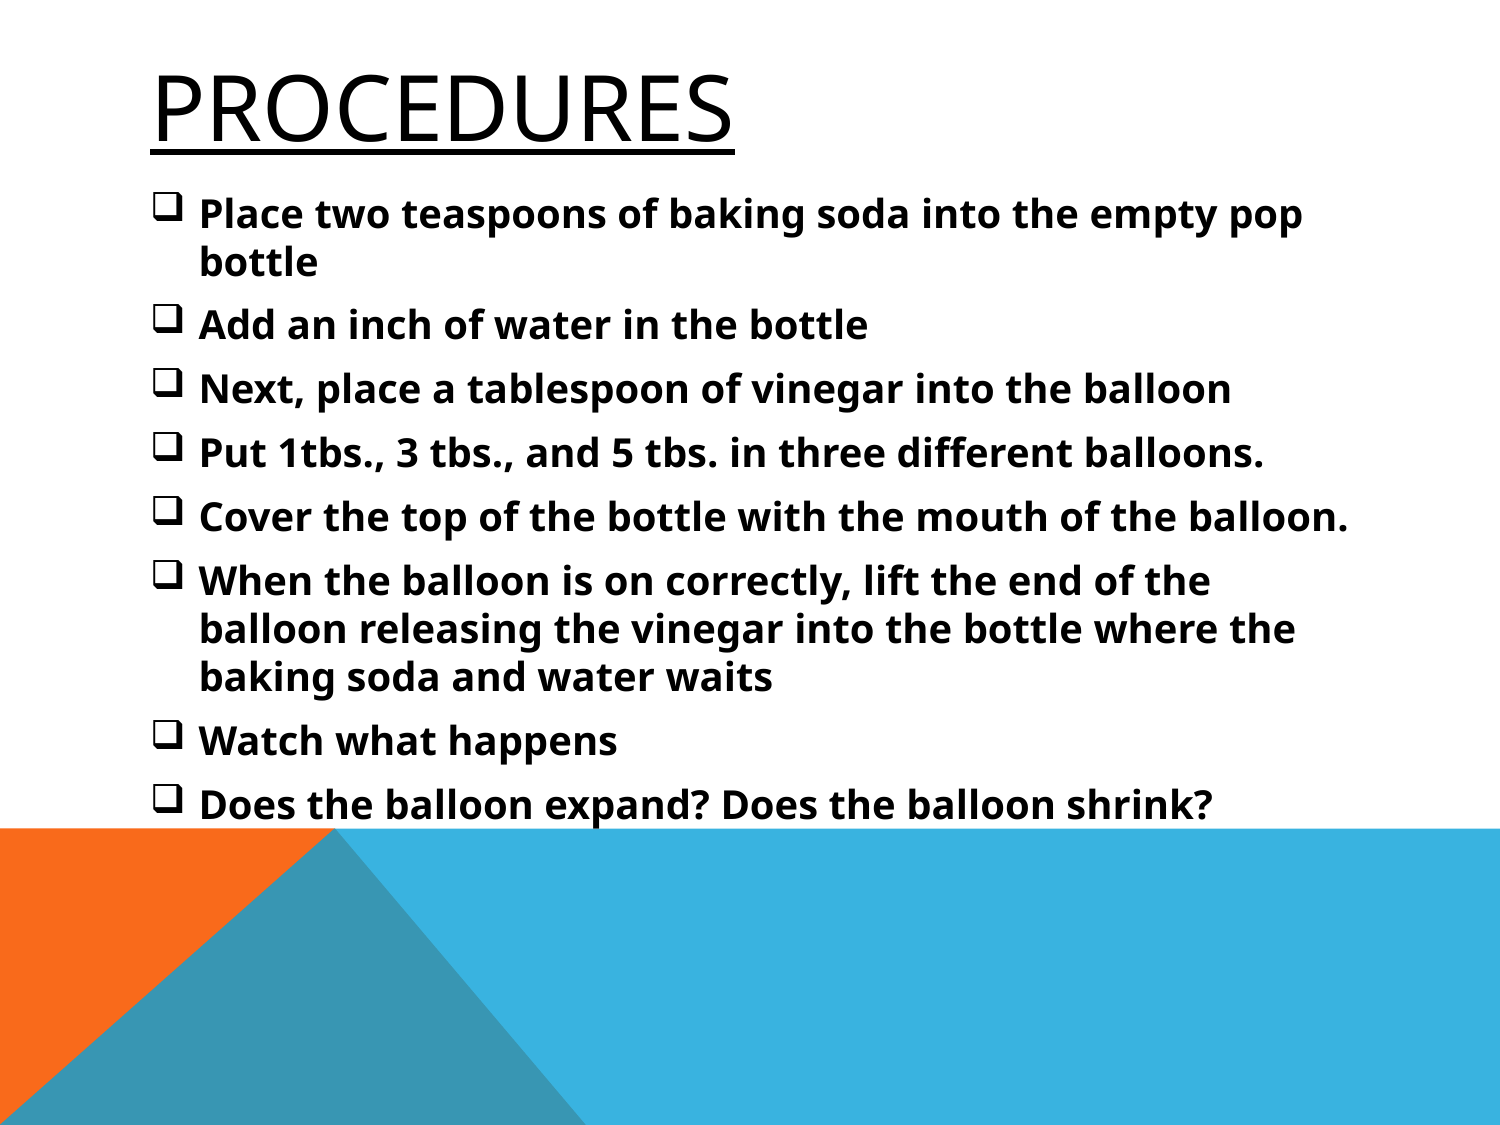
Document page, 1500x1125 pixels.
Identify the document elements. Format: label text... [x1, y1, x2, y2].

title Procedures [135, 60, 1369, 150]
list Place two teaspoons of baking soda into the empty pop bottle Add an inch of water in the bottle Next, place a tablespoon of vinegar into the balloon Put 1tbs., 3 tbs., and 5 tbs. in three different balloons. Cover the top of the bottle with the mouth of the balloon. When the balloon is on correctly, lift the end of the balloon releasing the vinegar into the bottle where the baking soda and water waits Watch what happens Does the balloon expand? Does the balloon shrink? [135, 180, 1369, 900]
